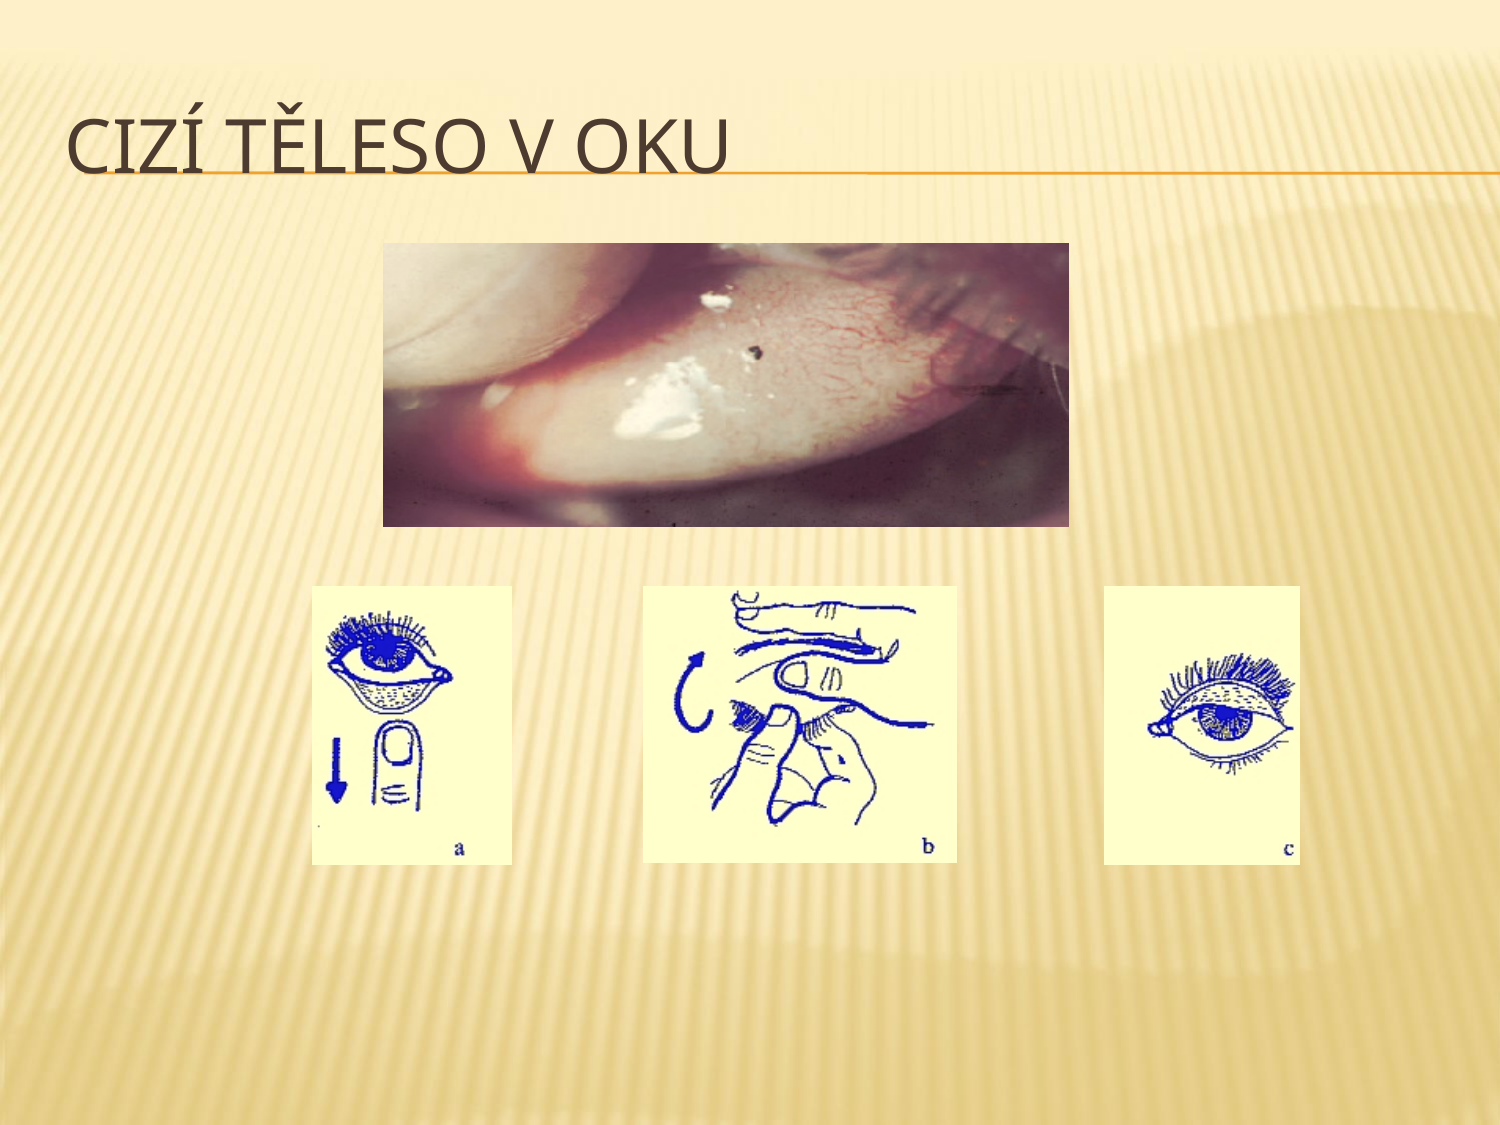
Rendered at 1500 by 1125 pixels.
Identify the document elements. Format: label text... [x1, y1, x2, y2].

picture [0, 0, 1500, 1125]
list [383, 243, 1070, 528]
title Cizí těleso v oku [50, 75, 1475, 213]
